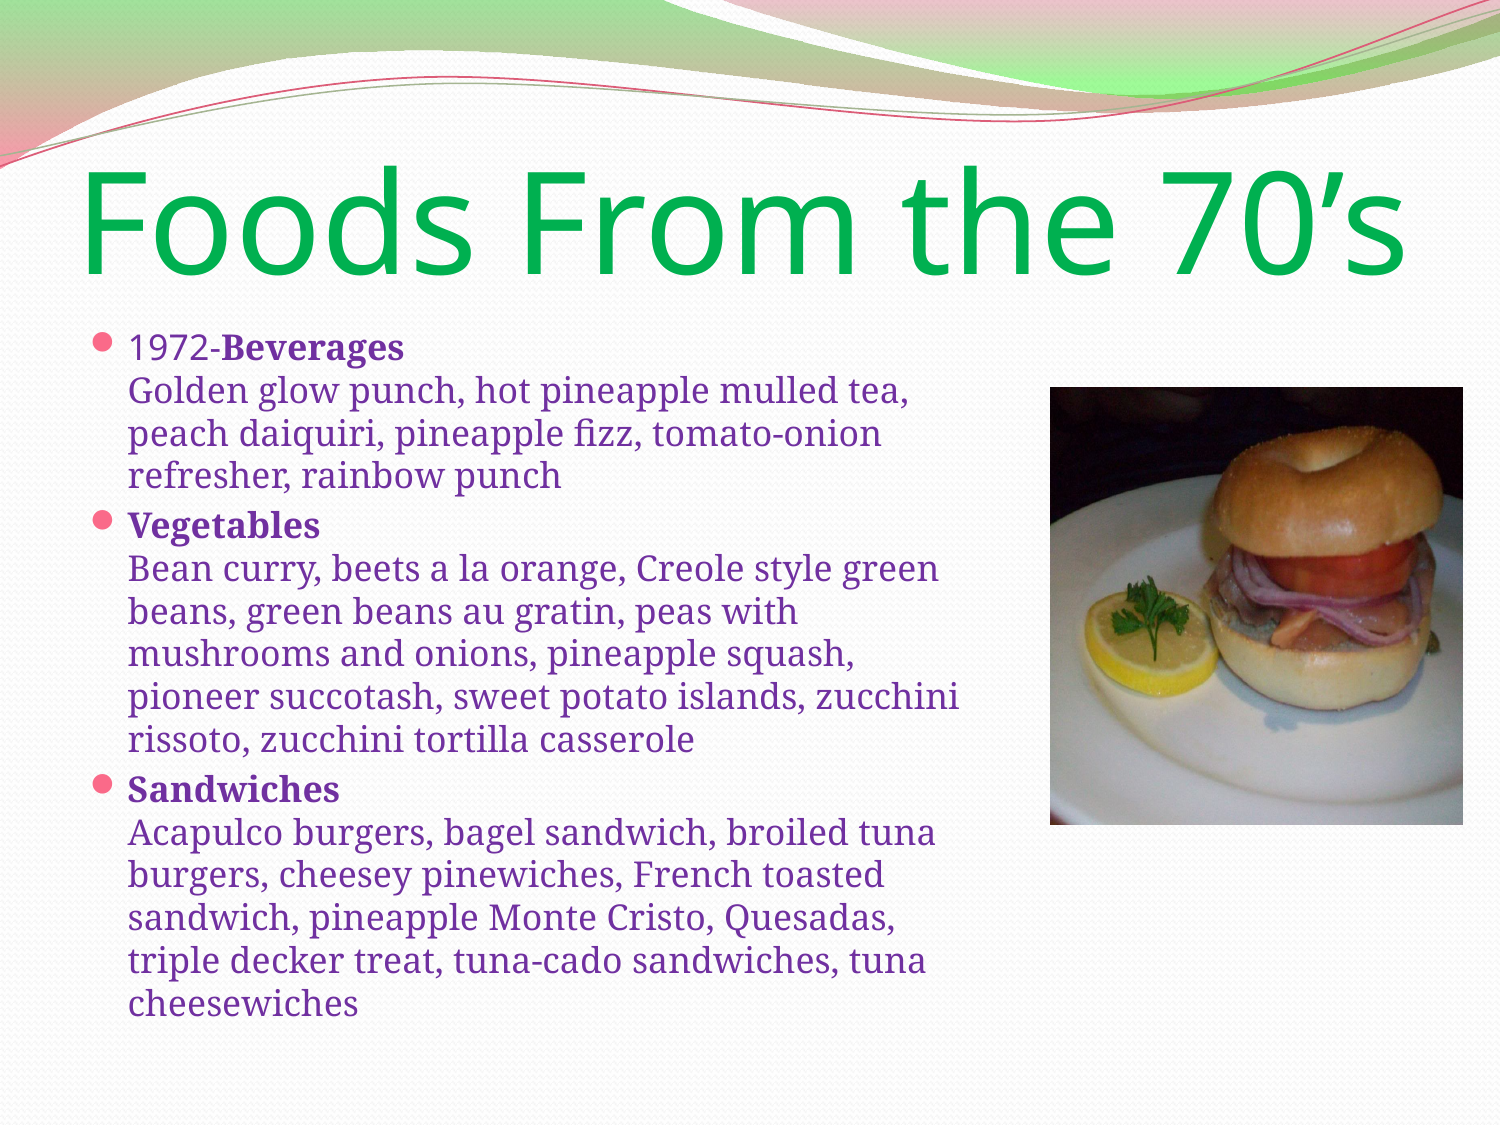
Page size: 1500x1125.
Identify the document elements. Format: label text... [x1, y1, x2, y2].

title Foods From the 70’s [75, 115, 1425, 303]
list 1972-Beverages Golden glow punch, hot pineapple mulled tea, peach daiquiri, pineapple fizz, tomato-onion refresher, rainbow punch Vegetables Bean curry, beets a la orange, Creole style green beans, green beans au gratin, peas with mushrooms and onions, pineapple squash, pioneer succotash, sweet potato islands, zucchini rissoto, zucchini tortilla casserole Sandwiches Acapulco burgers, bagel sandwich, broiled tuna burgers, cheesey pinewiches, French toasted sandwich, pineapple Monte Cristo, Quesadas, triple decker treat, tuna-cado sandwiches, tuna cheesewiches [75, 317, 1013, 1038]
picture [1049, 387, 1463, 826]
